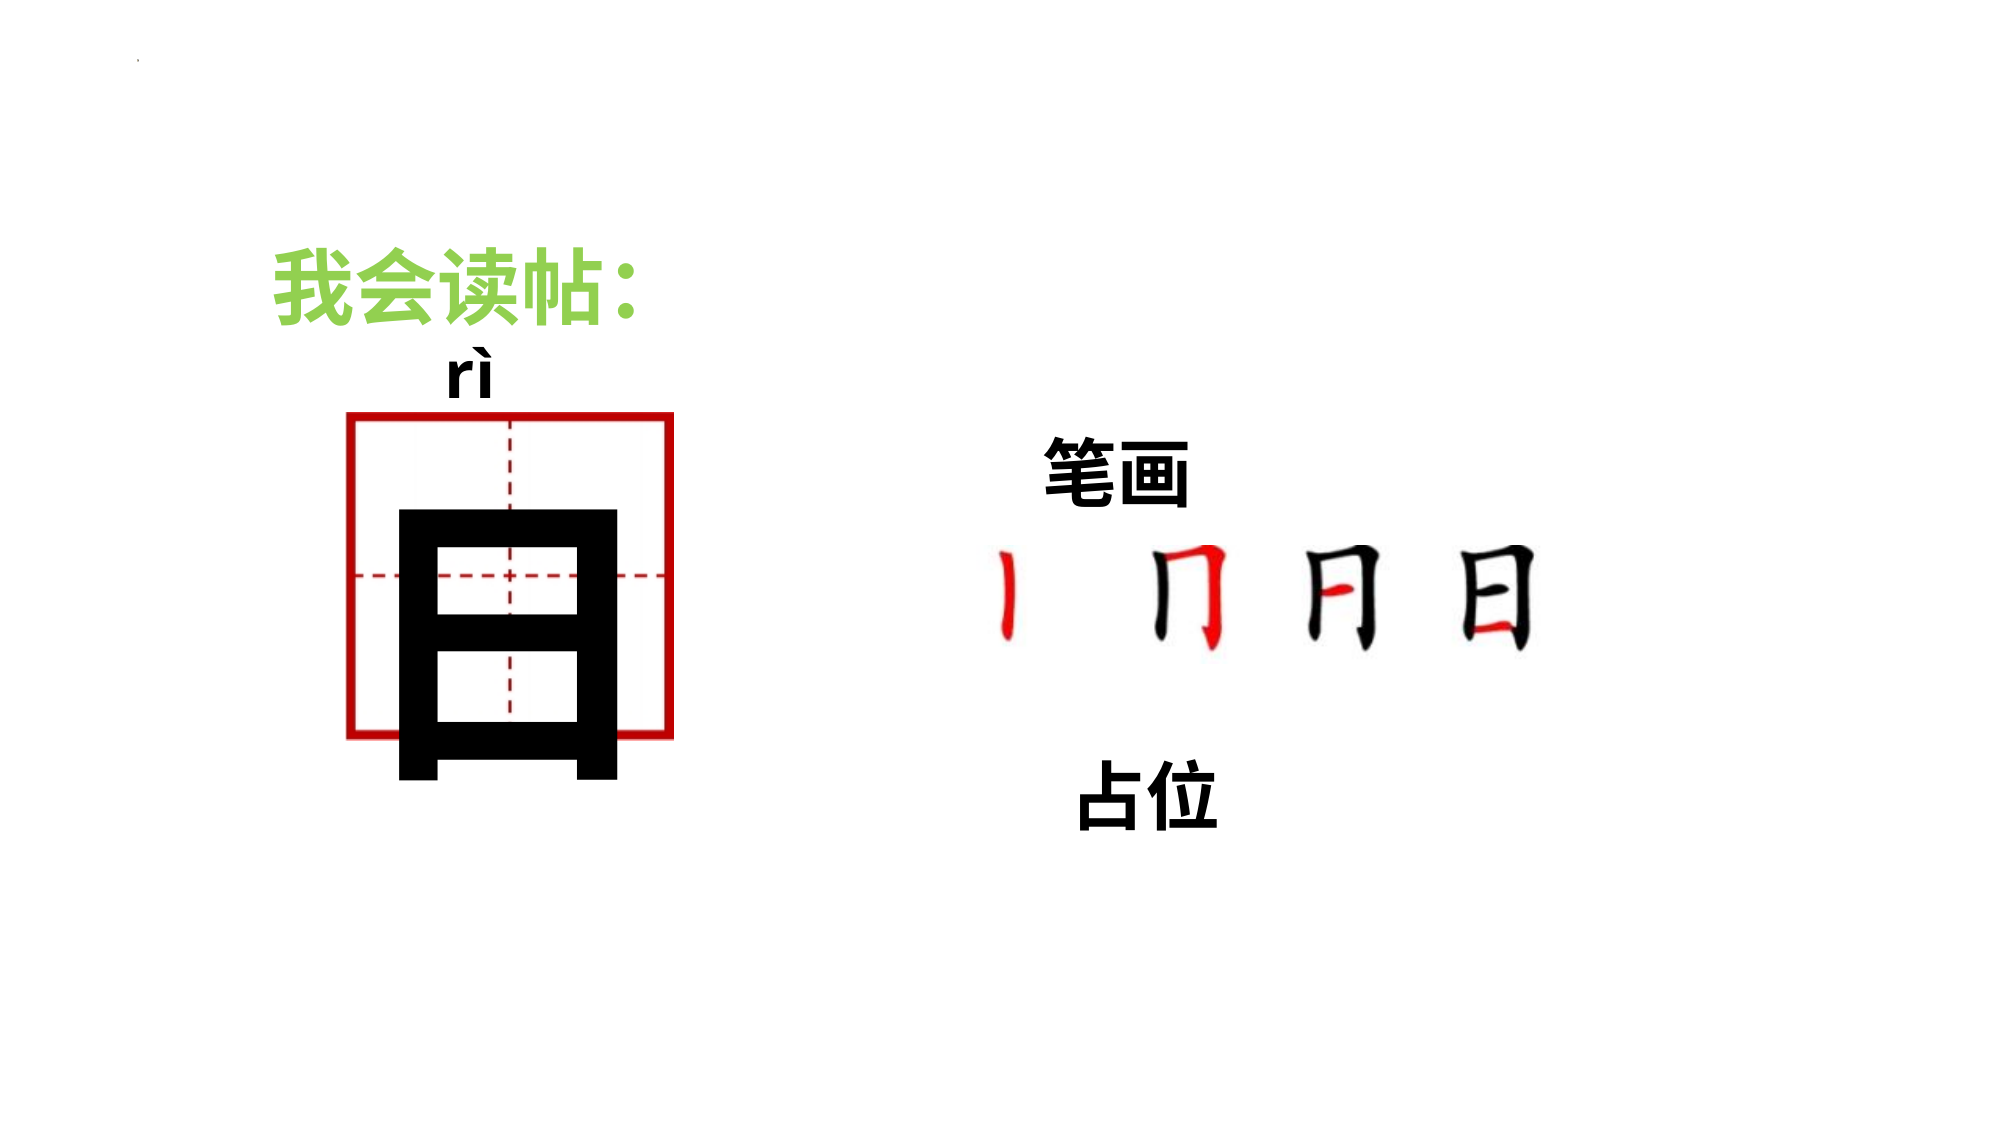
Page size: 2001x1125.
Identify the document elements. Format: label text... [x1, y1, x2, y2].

text_box 笔画 [1042, 393, 1275, 525]
text_box 占位 [1070, 715, 1303, 847]
picture [344, 412, 674, 742]
text_box 我会读帖： rì [271, 213, 696, 420]
picture [976, 533, 1686, 664]
text_box 日 [351, 750, 671, 827]
